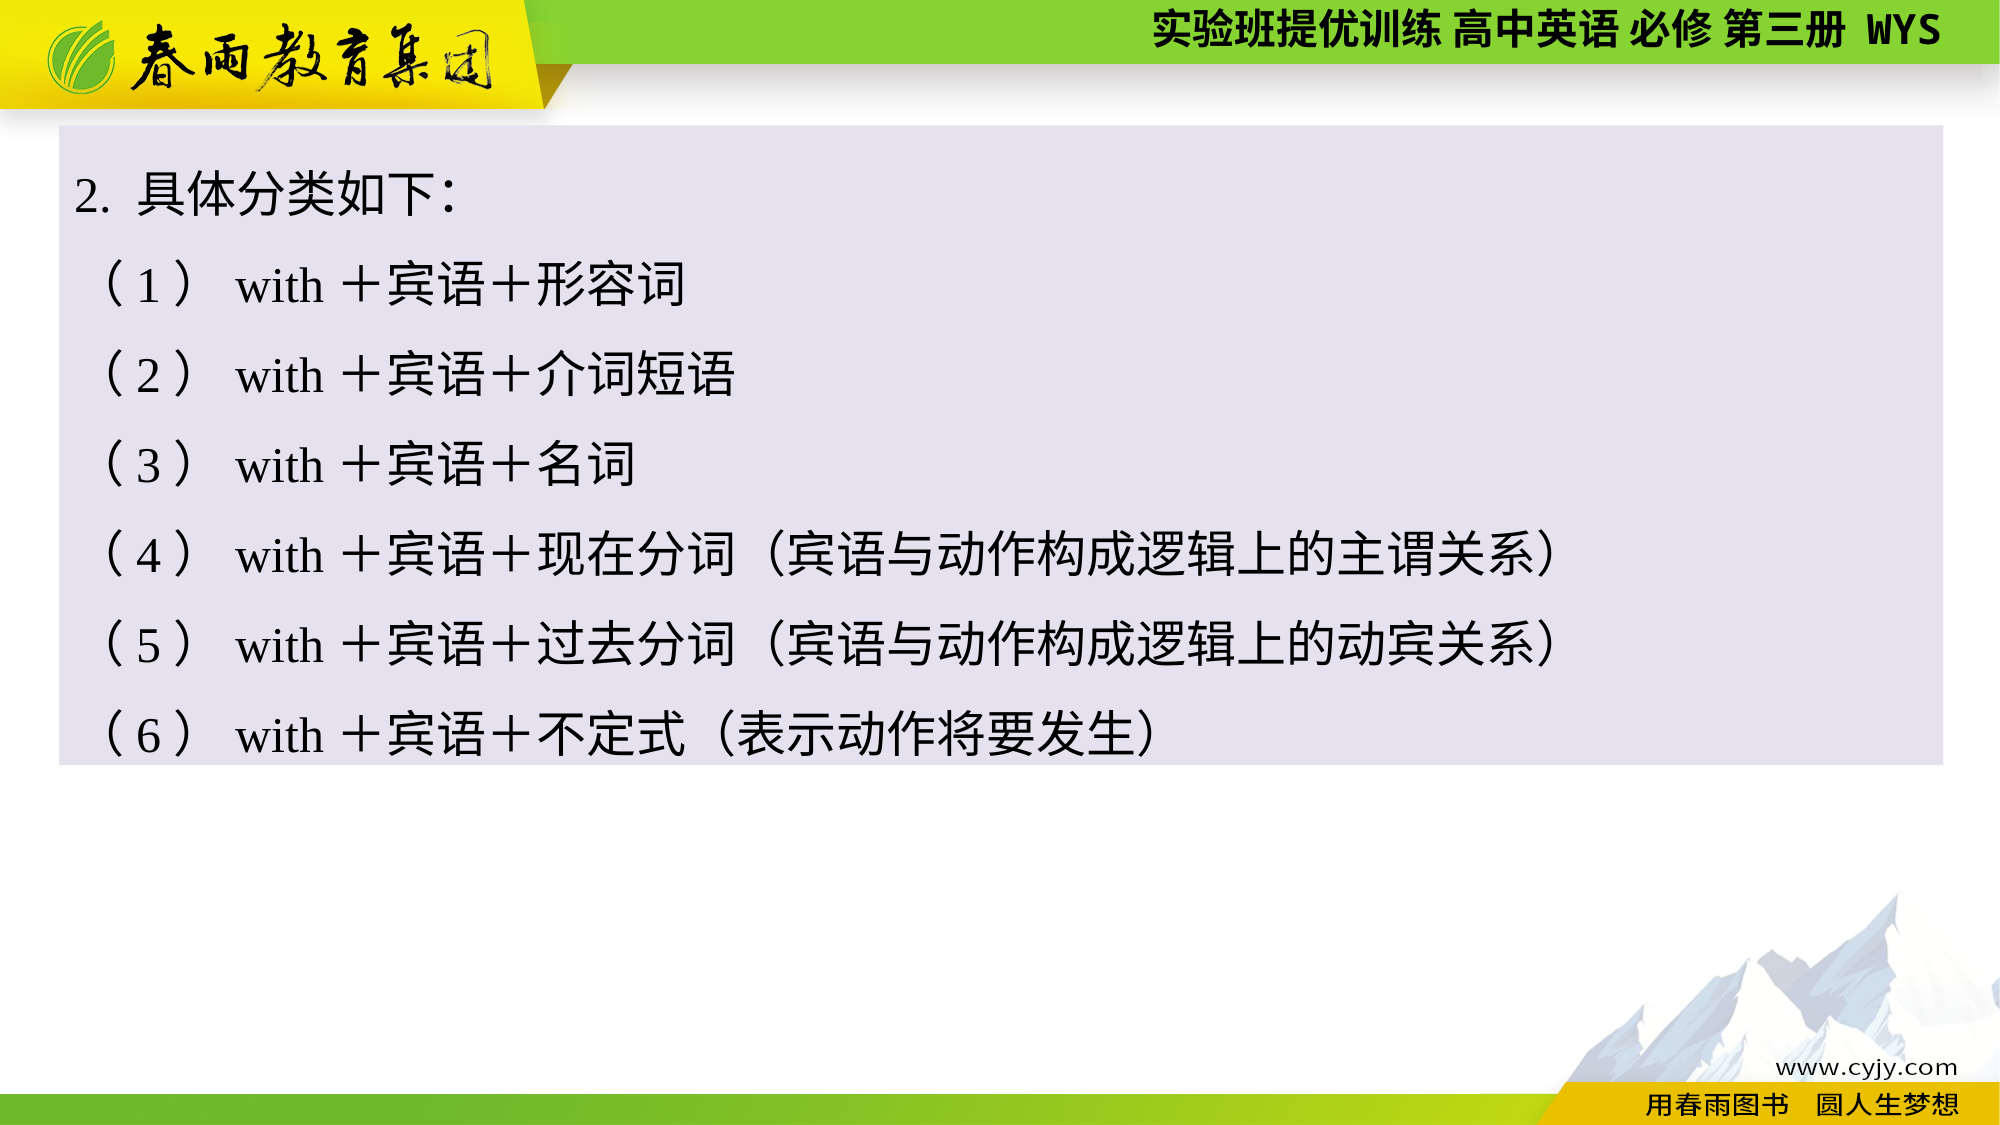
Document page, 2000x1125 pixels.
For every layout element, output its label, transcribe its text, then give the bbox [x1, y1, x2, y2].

list 2. 具体分类如下： （1）with＋宾语＋形容词 （2）with＋宾语＋介词短语 （3）with＋宾语＋名词 （4）with＋宾语＋现在分词（宾语与动作构成逻辑上的主谓关系） （5）with＋宾语＋过去分词（宾语与动作构成逻辑上的动宾关系） （6）with＋宾语＋不定式（表示动作将要发生） [59, 125, 1944, 766]
picture [0, 0, 2000, 1125]
